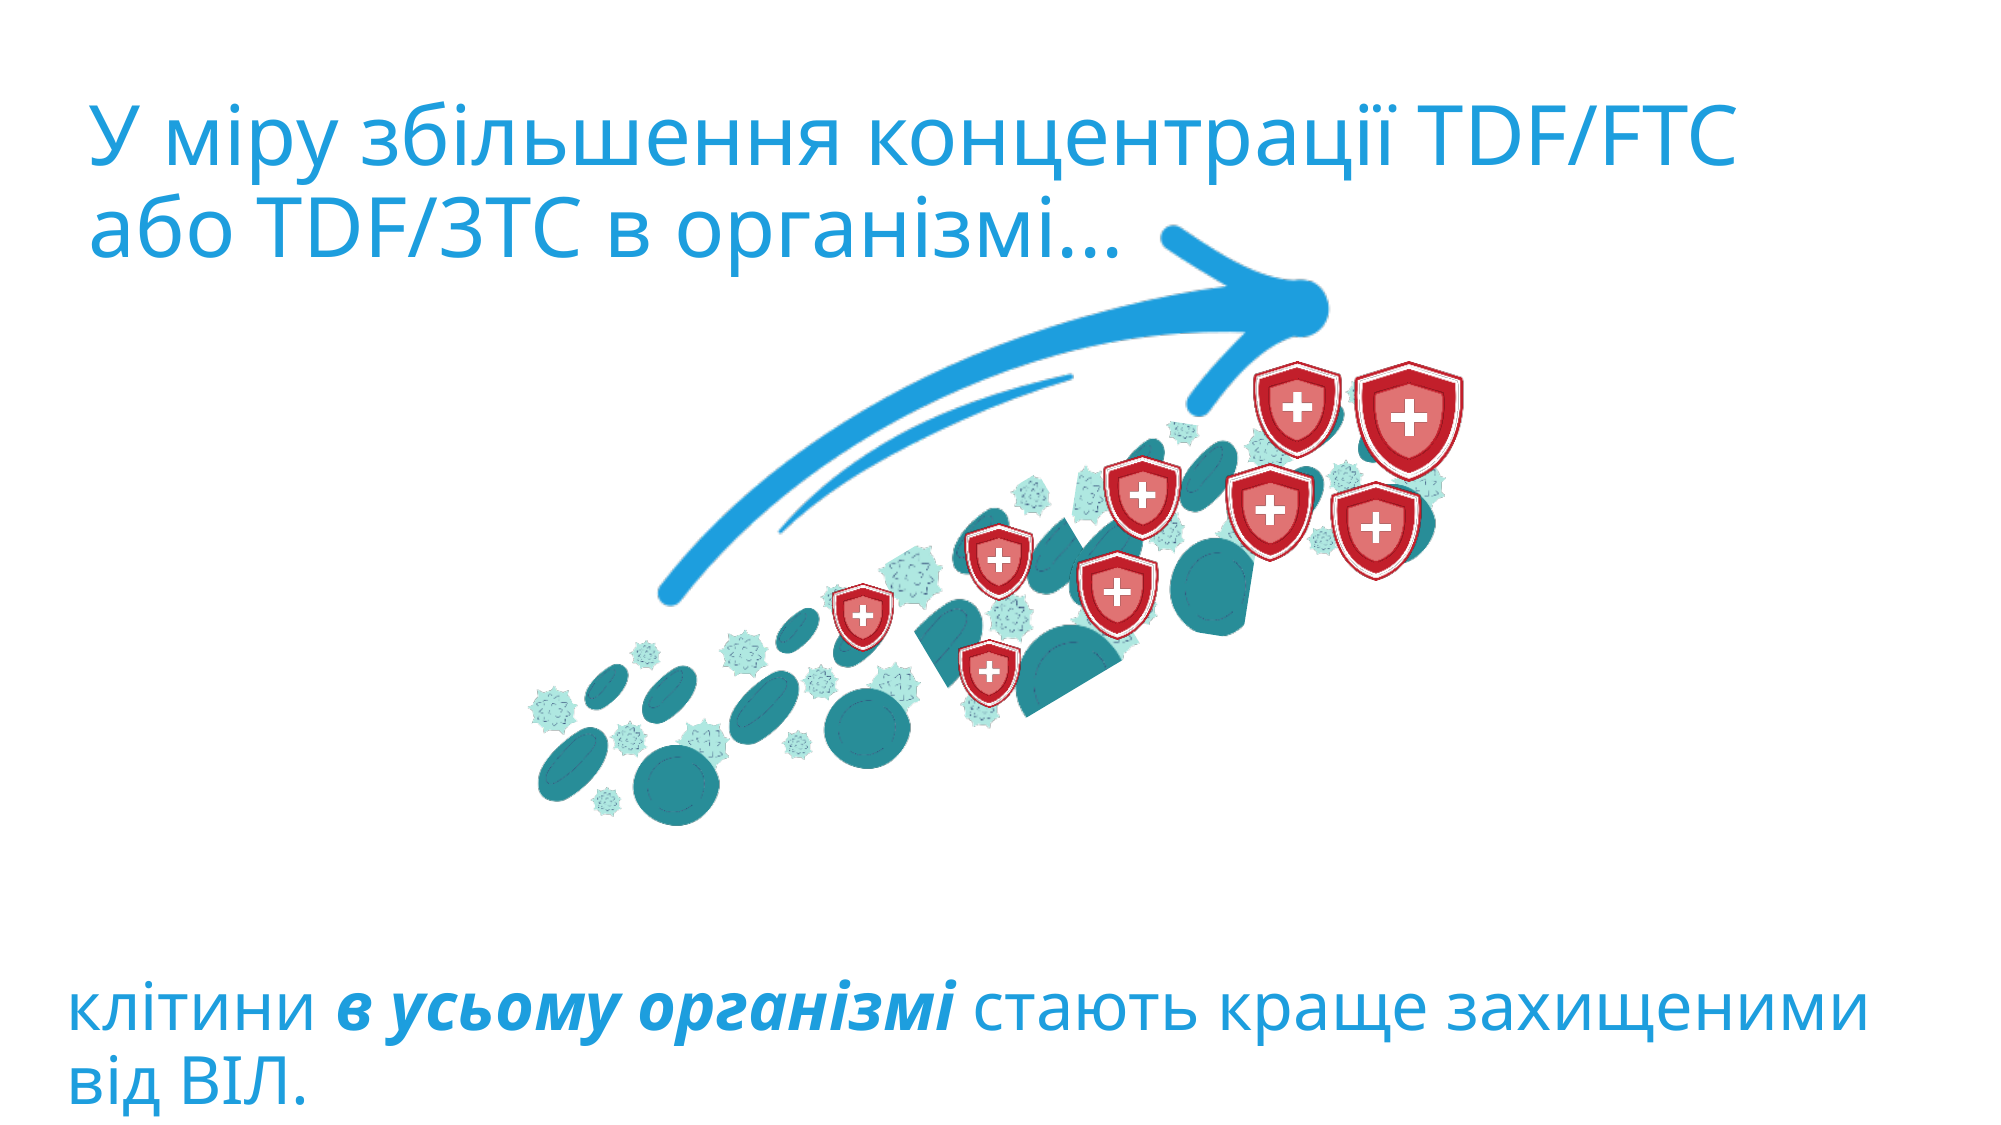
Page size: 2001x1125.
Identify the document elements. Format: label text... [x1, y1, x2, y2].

text_box У міру збільшення концентрації TDF/FTC або TDF/3TC в організмі... [1477, 92, 1888, 277]
text_box клітини в усьому організмі стають краще захищеними від ВІЛ. [66, 971, 1955, 1125]
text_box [526, 77, 1474, 828]
text_box У міру збільшення концентрації TDF/FTC або TDF/3TC в організмі... [88, 92, 521, 277]
